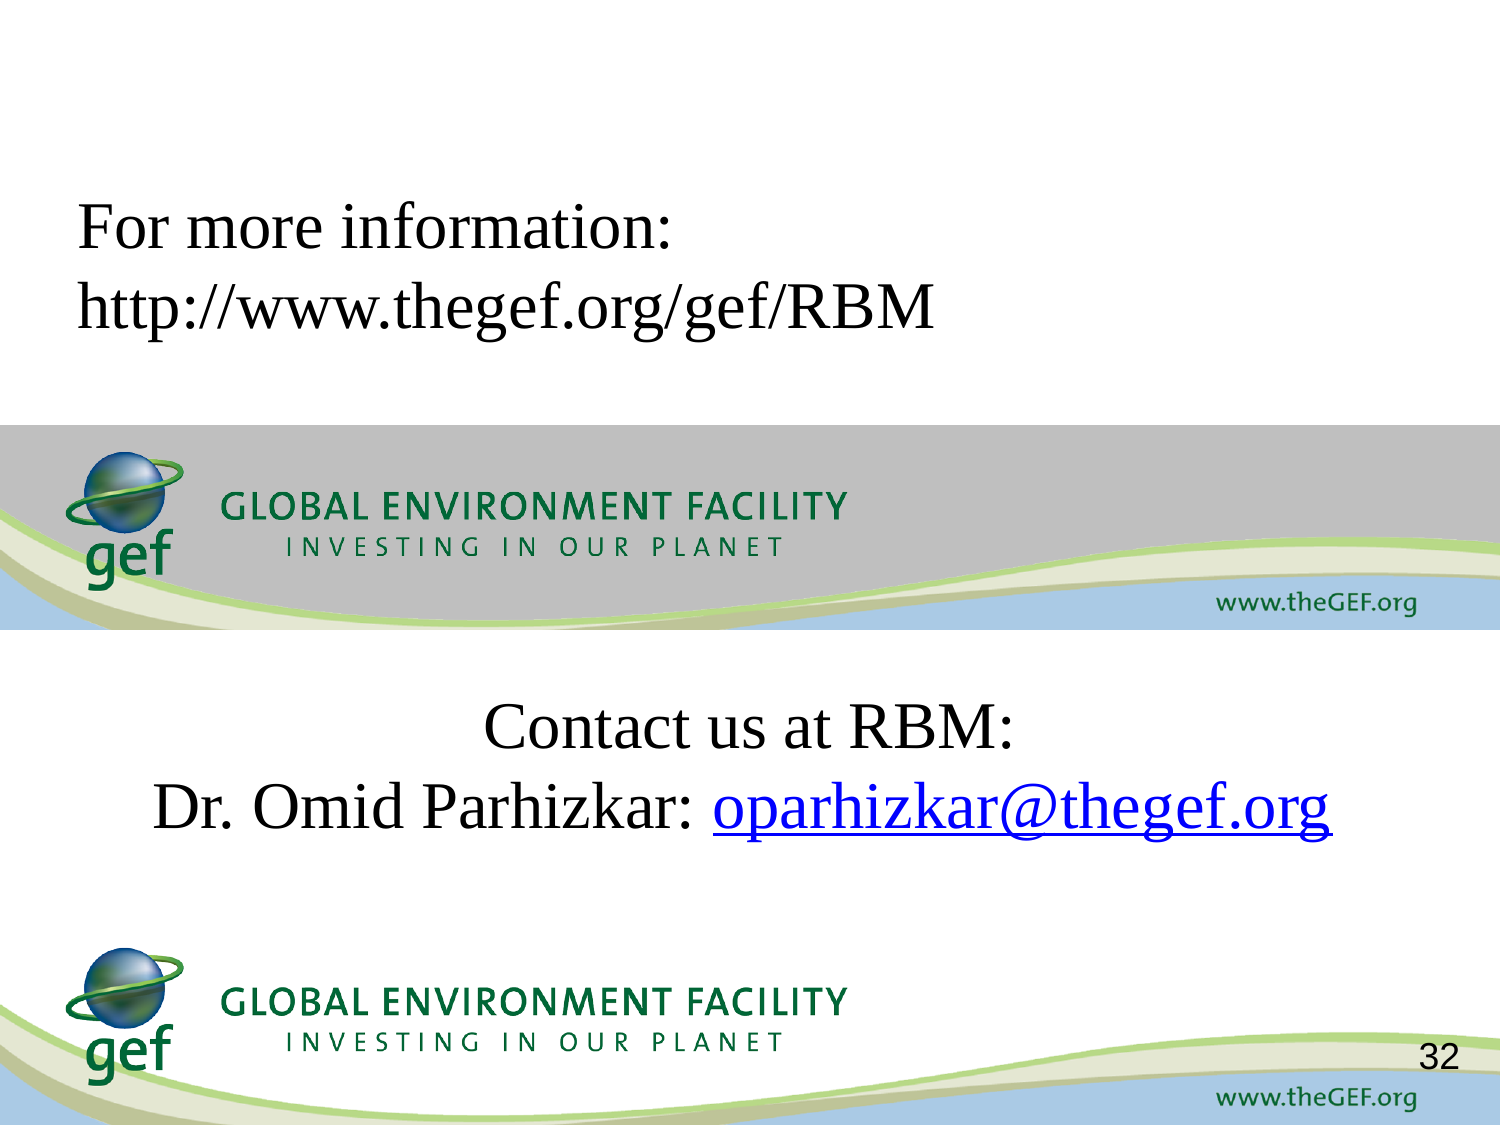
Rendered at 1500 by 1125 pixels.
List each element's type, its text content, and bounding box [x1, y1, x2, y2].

text_box For more information: http://www.thegef.org/gef/RBM [62, 174, 1225, 350]
picture [0, 920, 1500, 1125]
text_box Contact us at RBM: Dr. Omid Parhizkar: oparhizkar@thegef.org [137, 674, 1363, 930]
slide_number 32 [1387, 1012, 1500, 1095]
picture [0, 424, 1500, 630]
